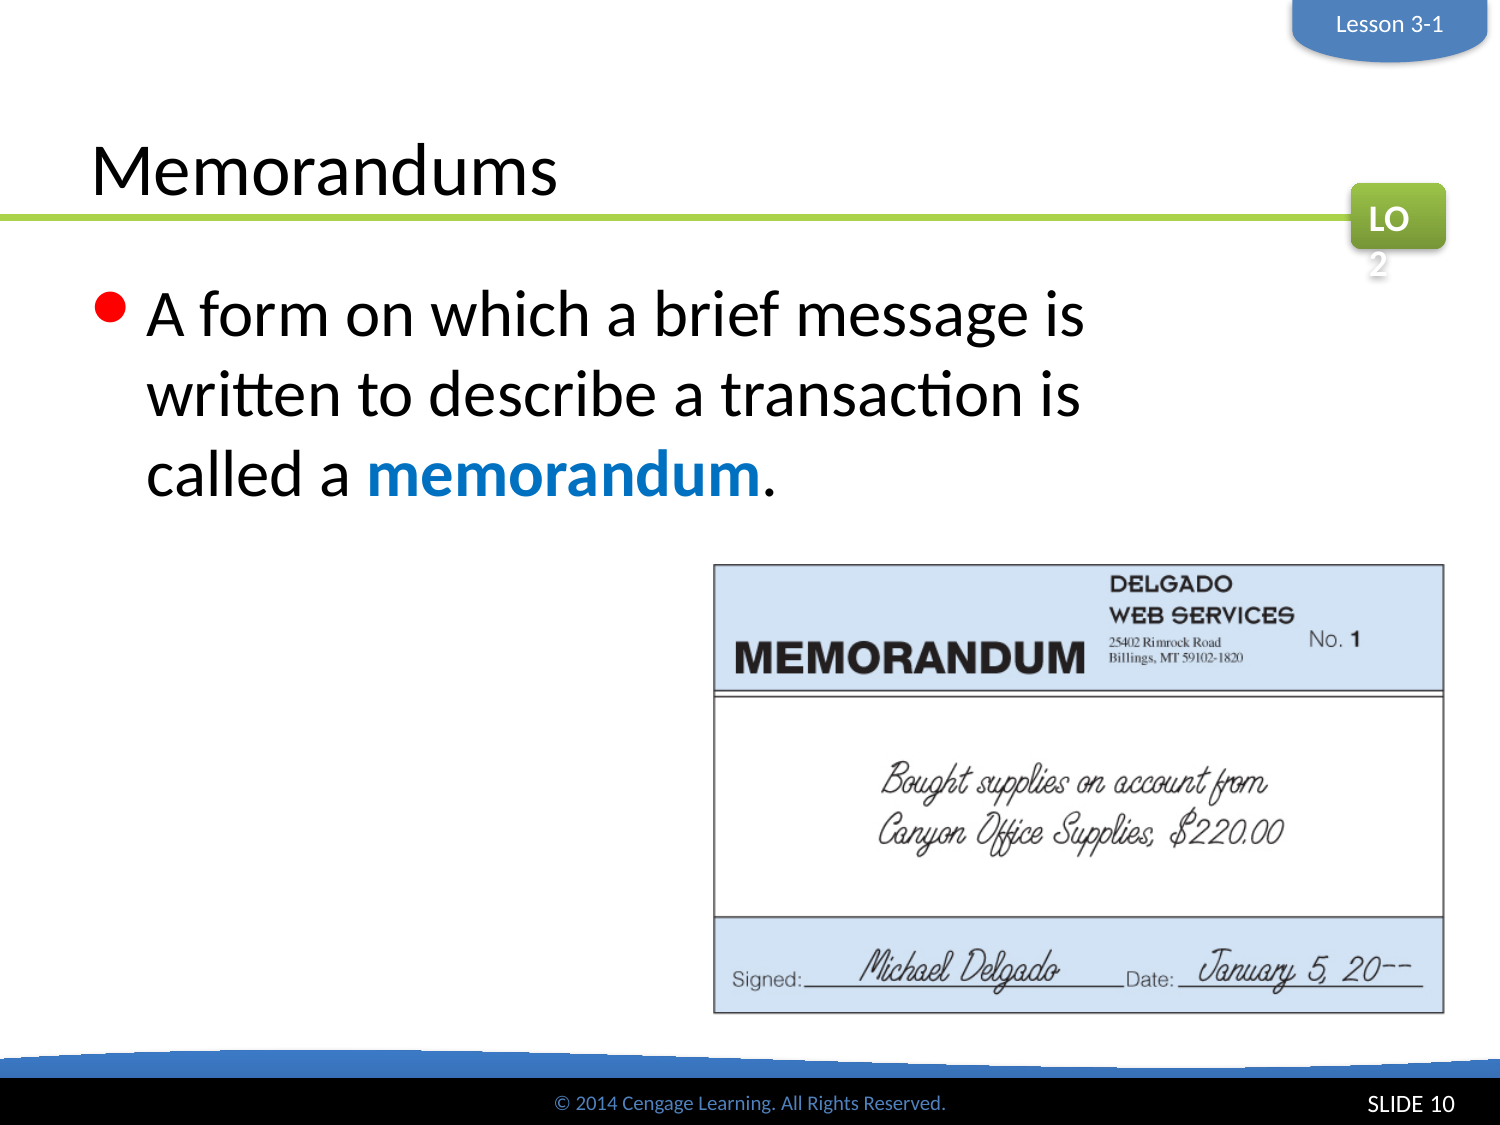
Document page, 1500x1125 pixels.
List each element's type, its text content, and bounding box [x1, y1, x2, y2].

picture [712, 563, 1447, 1017]
list A form on which a brief message is written to describe a transaction is called a memorandum. [75, 262, 1250, 1005]
slide_number SLIDE 10 [1170, 1080, 1470, 1125]
text_box LO2 [1350, 183, 1446, 250]
title Memorandums [75, 29, 1350, 218]
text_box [1292, 0, 1488, 63]
